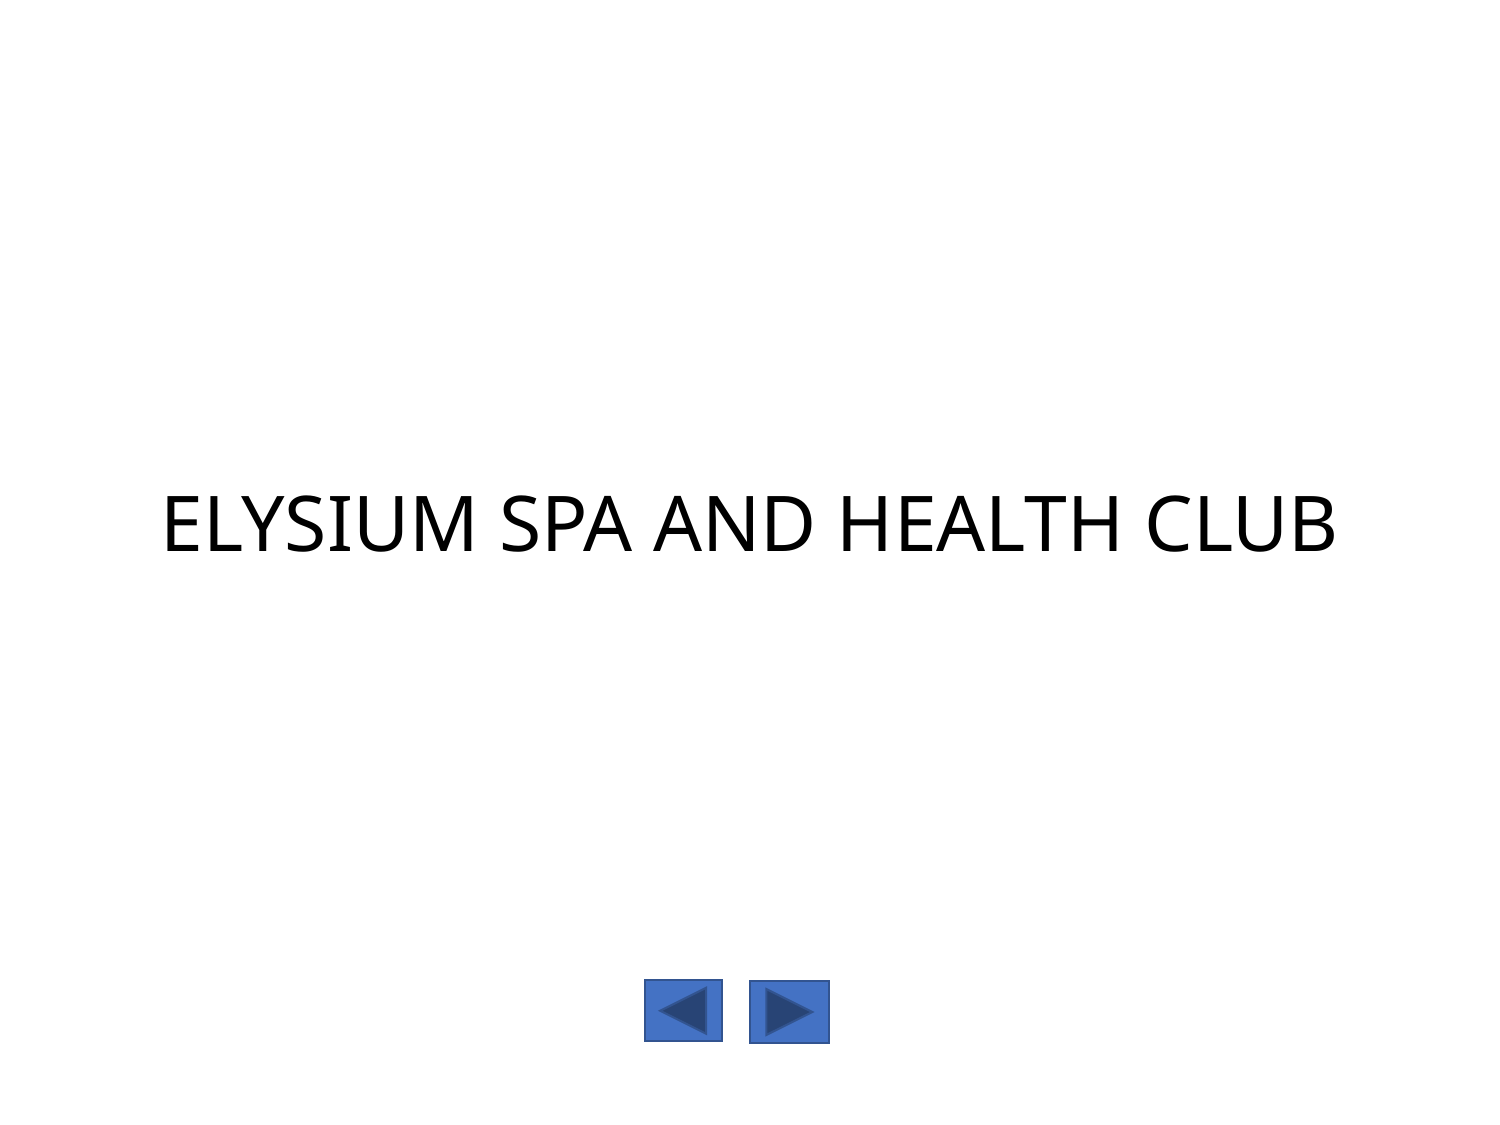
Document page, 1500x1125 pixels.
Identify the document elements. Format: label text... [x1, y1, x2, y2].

title ELYSIUM SPA AND HEALTH CLUB [112, 458, 1388, 576]
